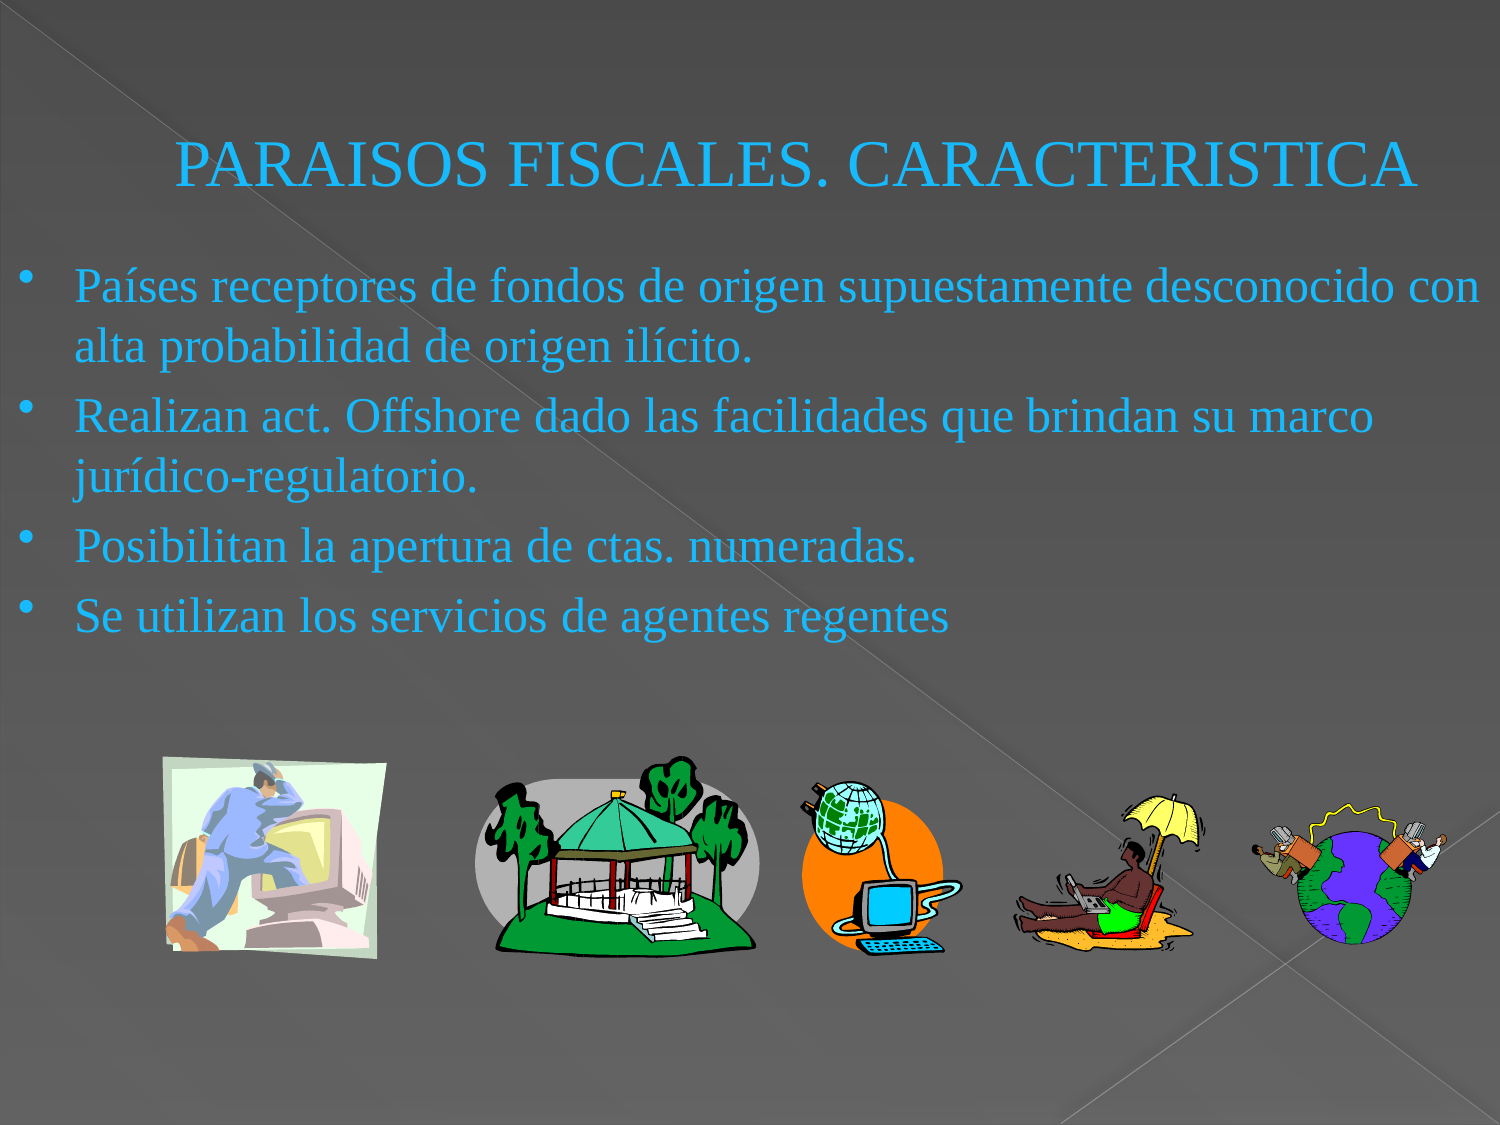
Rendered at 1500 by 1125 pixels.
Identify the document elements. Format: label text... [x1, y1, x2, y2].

picture [474, 755, 763, 962]
picture [1249, 802, 1449, 945]
picture [162, 755, 389, 962]
picture [799, 780, 967, 957]
text_box Países receptores de fondos de origen supuestamente desconocido con alta probabilidad de origen ilícito. Realizan act. Offshore dado las facilidades que brindan su marco jurídico-regulatorio. Posibilitan la apertura de ctas. numeradas. Se utilizan los servicios de agentes regentes [0, 243, 1500, 994]
picture [1012, 793, 1206, 952]
text_box PARAISOS FISCALES. CARACTERISTICA [0, 0, 1500, 209]
